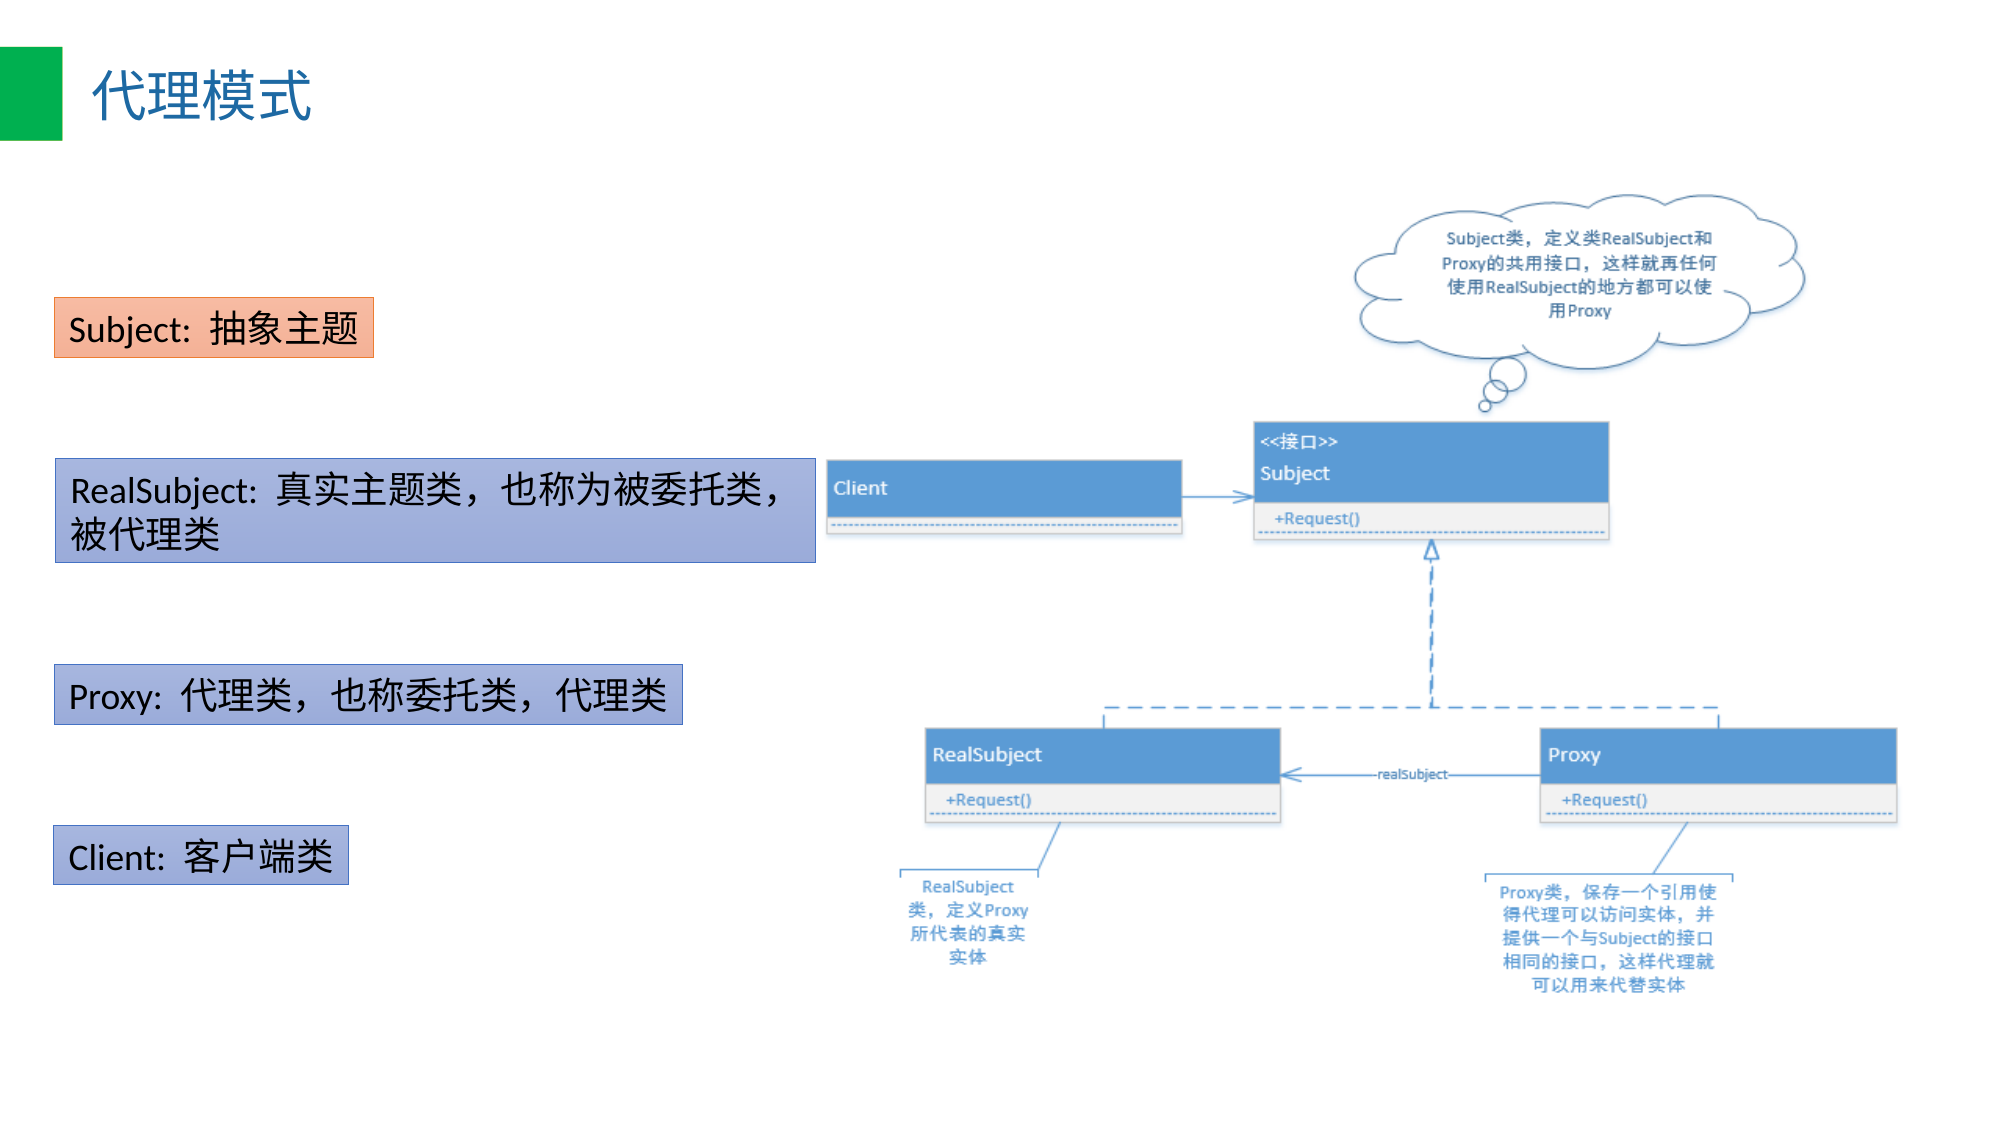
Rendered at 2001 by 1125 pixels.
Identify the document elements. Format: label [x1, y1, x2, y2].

title [62, 45, 1938, 141]
picture [792, 165, 1948, 1012]
text_box [55, 297, 816, 886]
